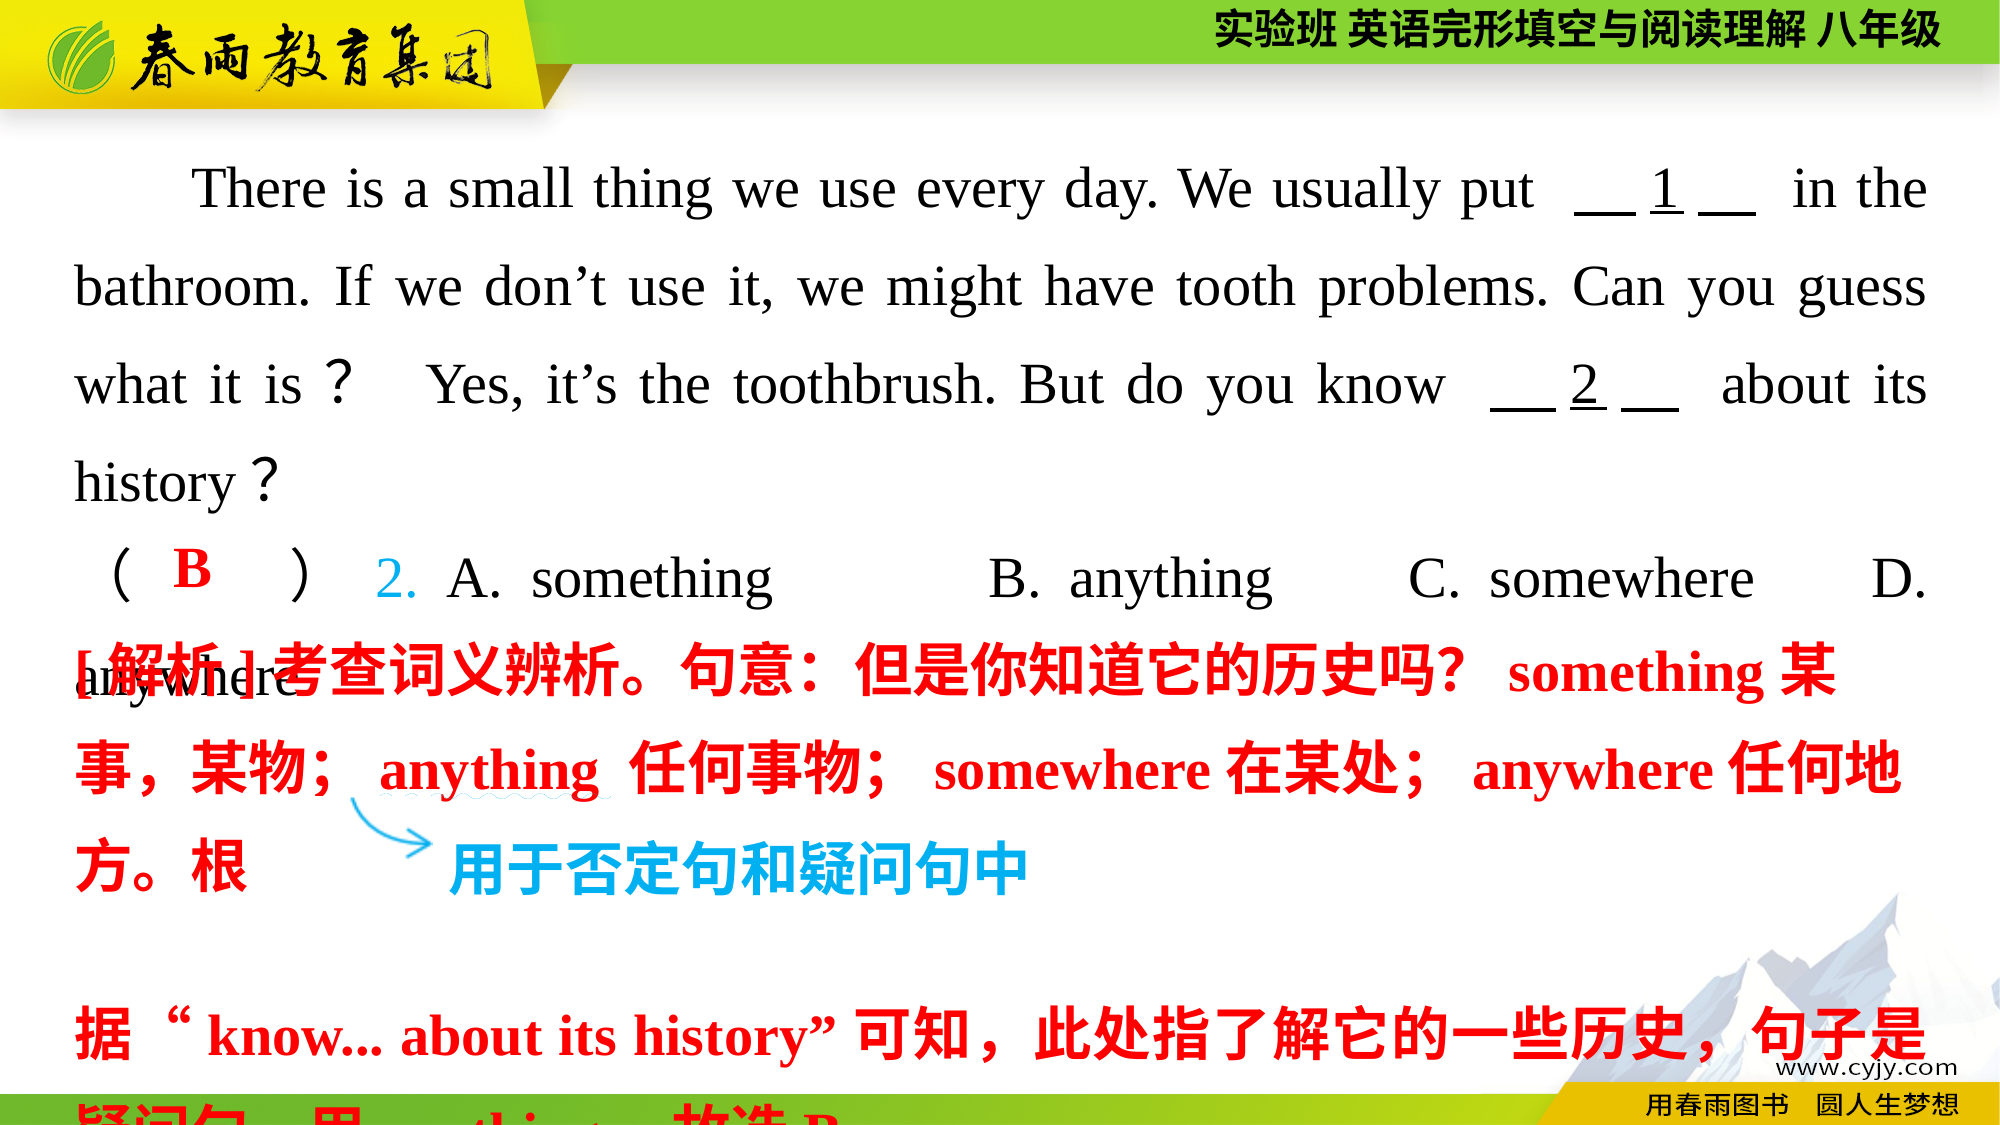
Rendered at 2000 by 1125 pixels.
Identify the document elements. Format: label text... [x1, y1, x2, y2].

picture [0, 0, 2000, 1125]
text_box B [158, 521, 228, 597]
picture [314, 796, 434, 871]
list There is a small thing we use every day. We usually put 1 in the bathroom. If we don’t use it, we might have tooth problems. Can you guess what it is？ Yes, it’s the toothbrush. But do you know 2 about its history？ [59, 113, 1944, 503]
text_box （ ）2. A. something B. anything C. somewhere D. anywhere [59, 503, 1944, 597]
text_box 用于否定句和疑问句中 [434, 790, 1116, 910]
text_box [解析]考查词义辨析。句意：但是你知道它的历史吗？something某事，某物；anything 任何事物；somewhere在某处；anywhere任何地方。根 据“know... about its history”可知，此处指了解它的一些历史，句子是疑问句，用anything。故选B。 [59, 597, 1944, 1125]
